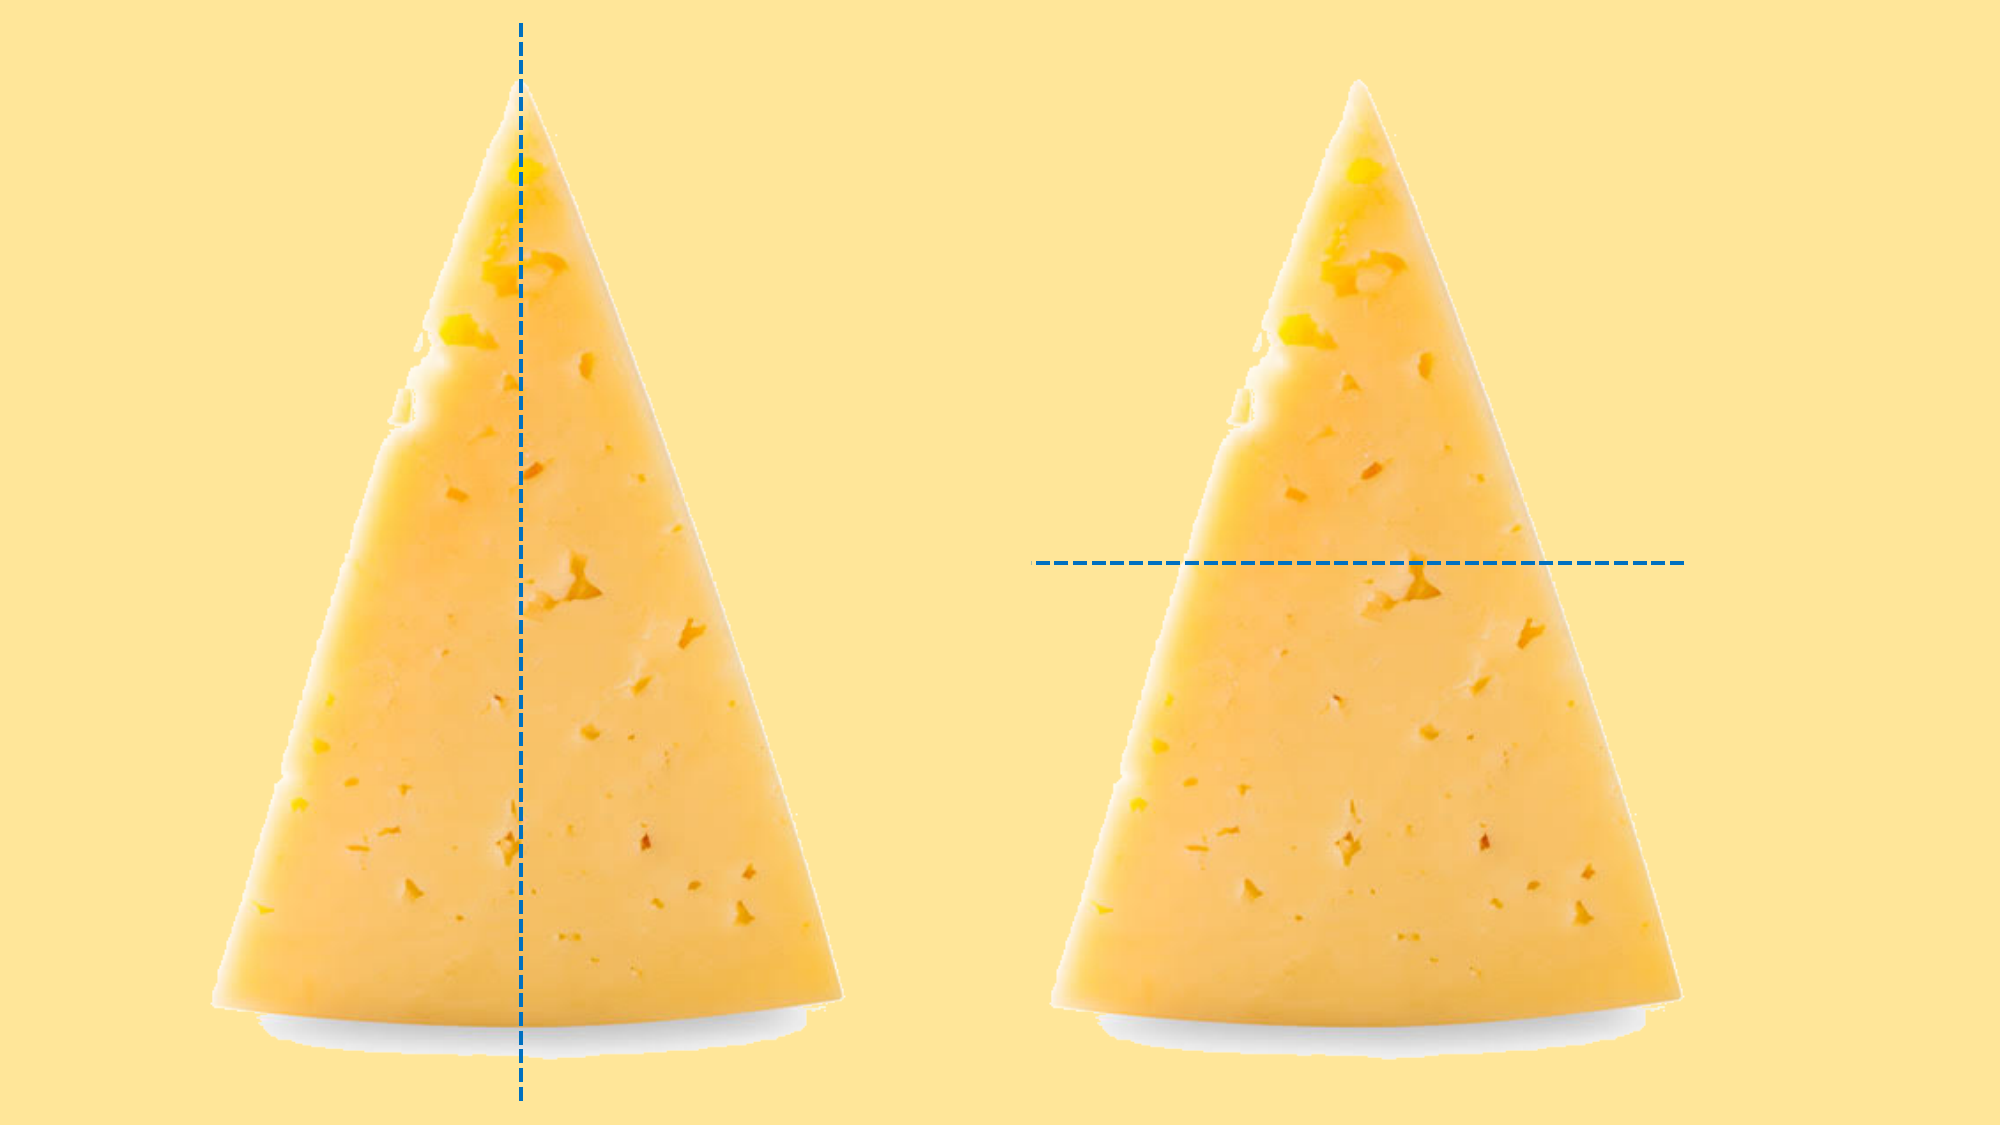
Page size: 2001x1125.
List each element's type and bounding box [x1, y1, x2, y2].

picture [1022, 46, 1723, 1111]
picture [119, 0, 950, 1111]
